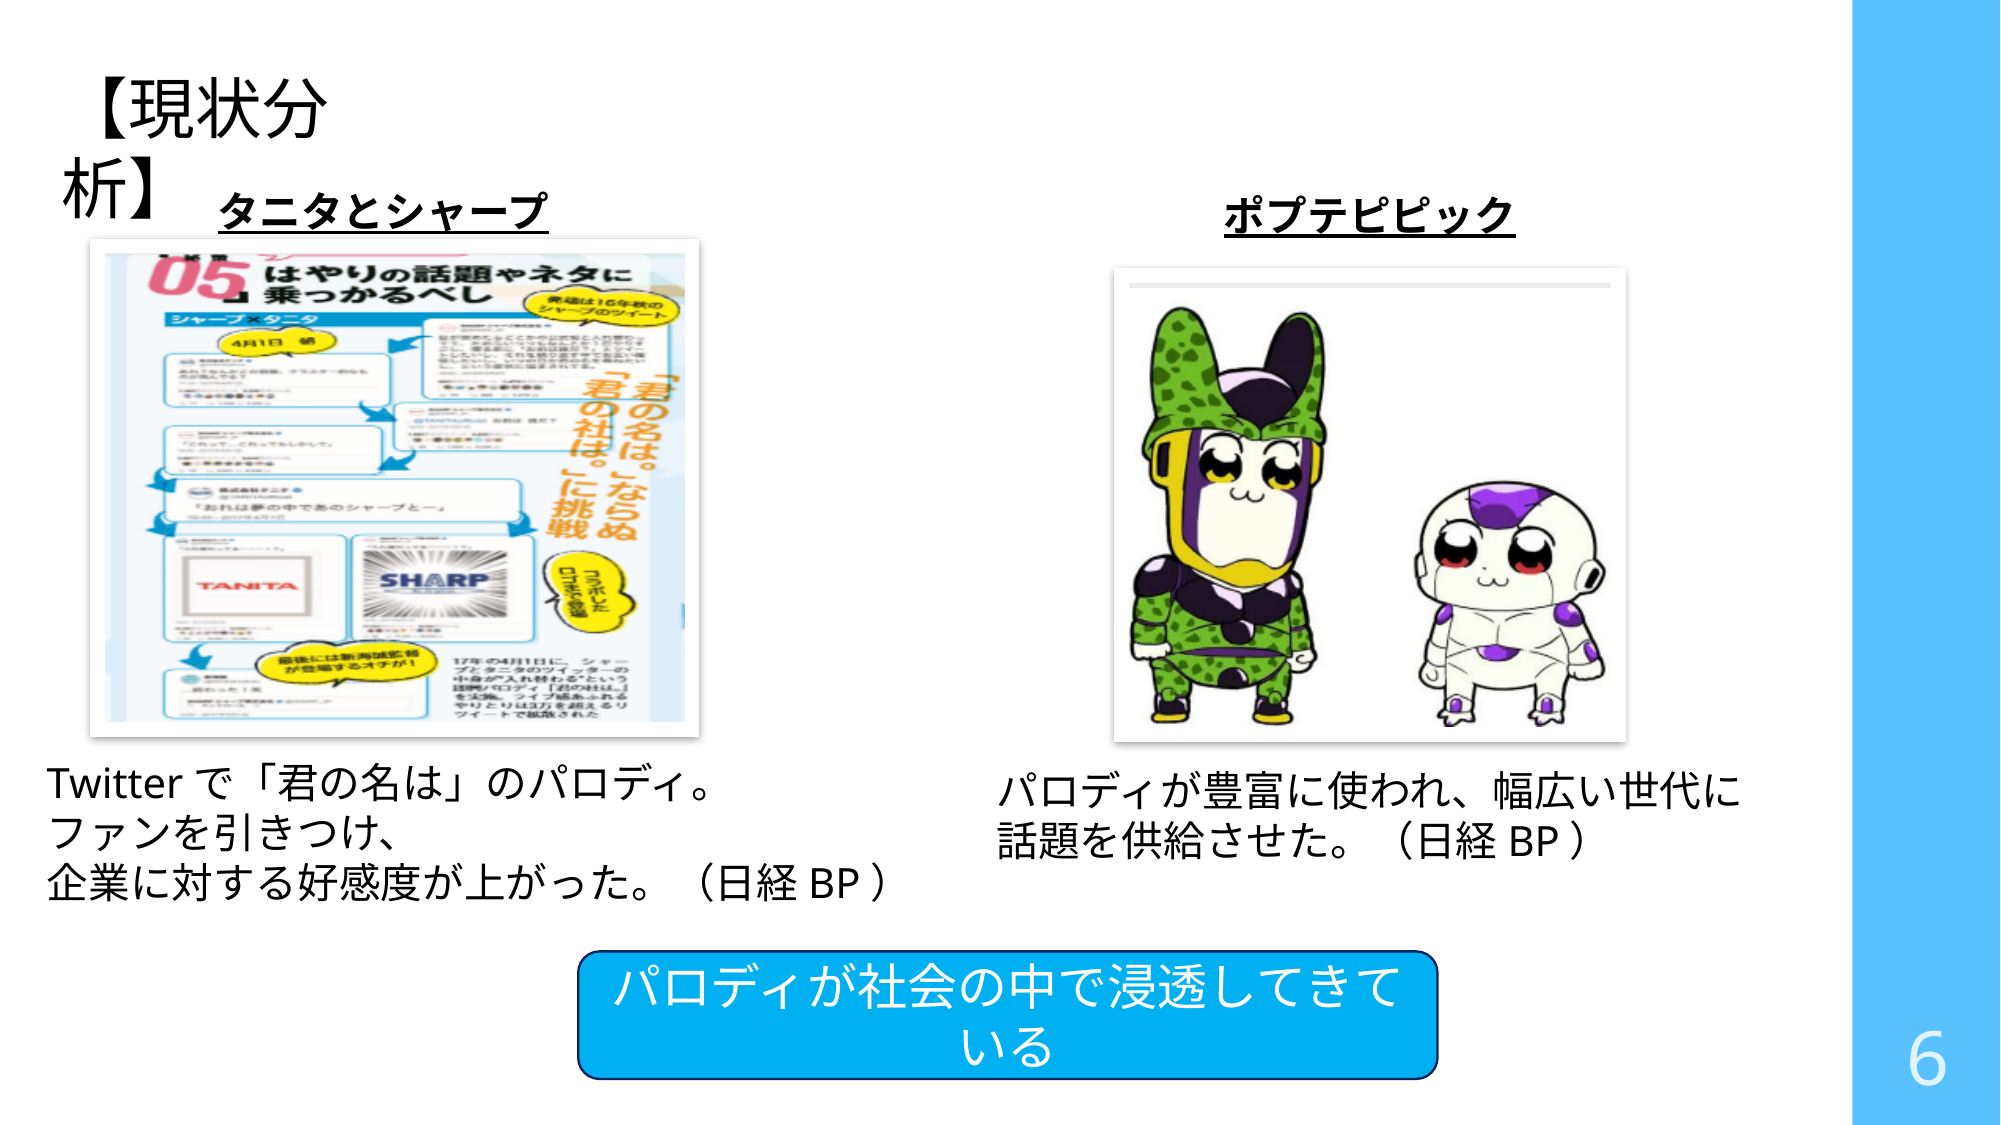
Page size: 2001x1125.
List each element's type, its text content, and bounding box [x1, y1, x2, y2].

text_box Twitterで「君の名は」のパロディ。 ファンを引きつけ、 企業に対する好感度が上がった。（日経BP） [31, 749, 928, 915]
text_box 【現状分析】 [47, 59, 423, 235]
text_box パロディが社会の中で浸透してきている [577, 950, 1439, 1081]
text_box パロディが豊富に使われ、幅広い世代に 話題を供給させた。（日経BP） [981, 757, 1759, 872]
slide_number 6 [1852, 1012, 2000, 1110]
picture [104, 253, 685, 723]
text_box ポプテピピック [1209, 182, 1531, 247]
text_box タニタとシャープ [202, 178, 564, 244]
picture [1128, 282, 1612, 728]
